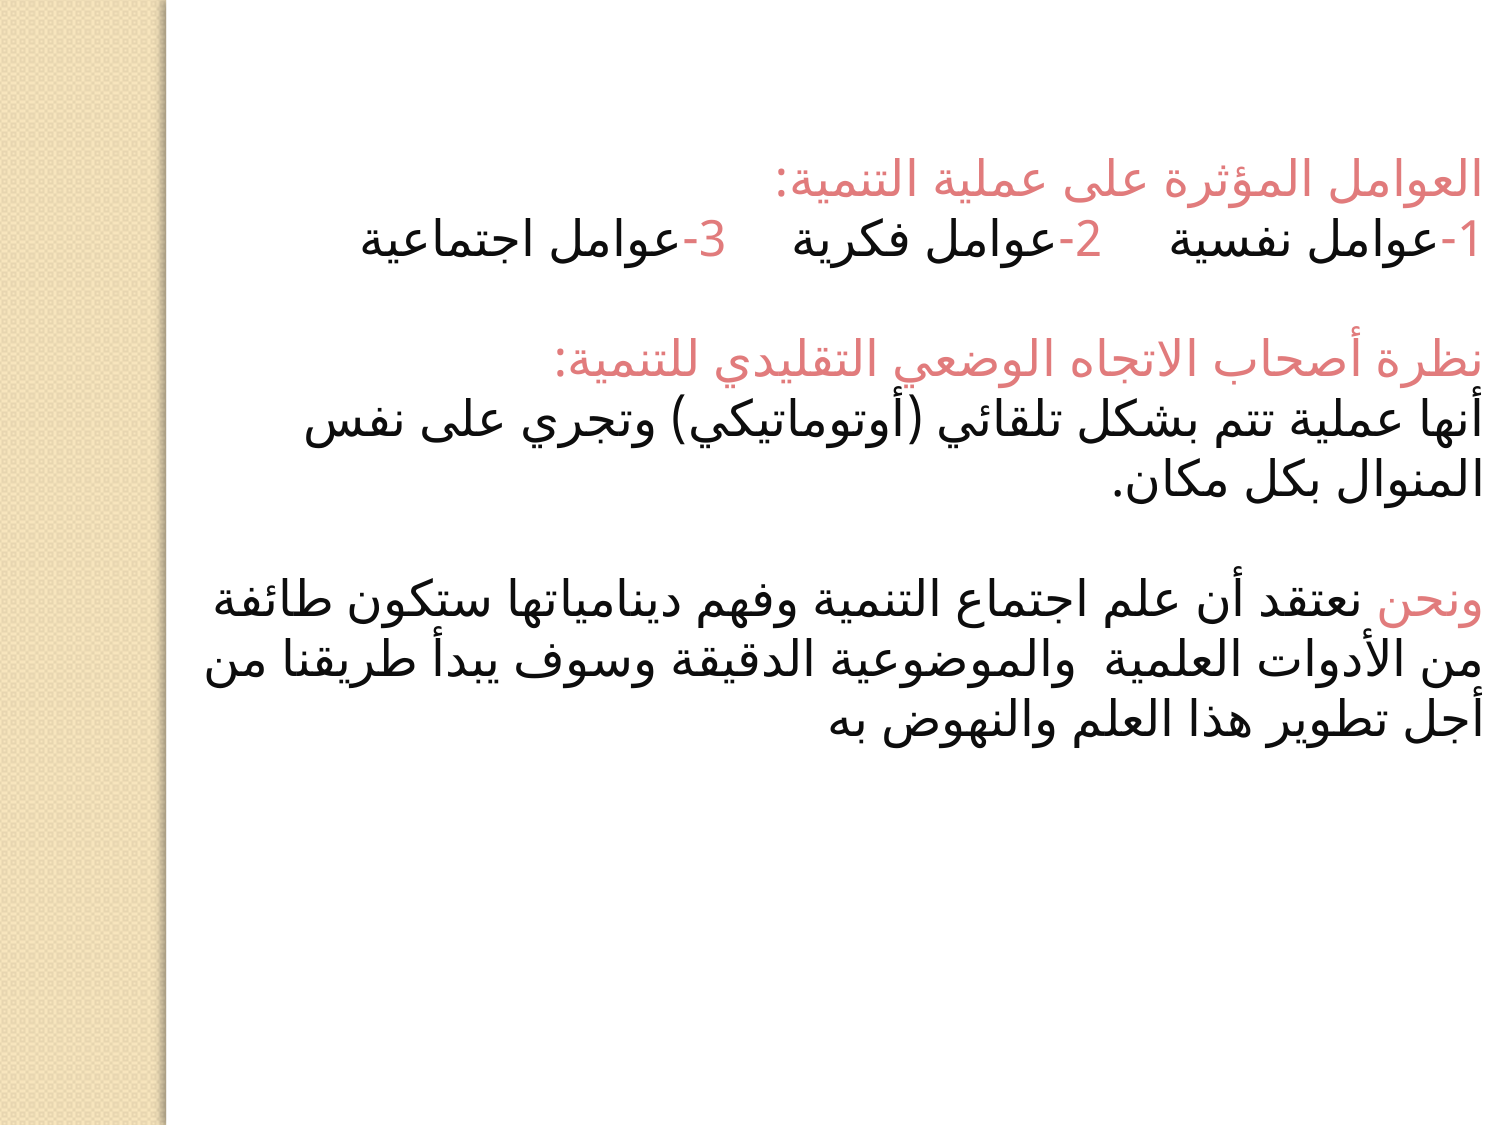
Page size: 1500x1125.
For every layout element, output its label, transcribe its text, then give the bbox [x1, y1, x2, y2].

text_box العوامل المؤثرة على عملية التنمية: 1-عوامل نفسية 2-عوامل فكرية 3-عوامل اجتماعية نظرة أصحاب الاتجاه الوضعي التقليدي للتنمية: أنها عملية تتم بشكل تلقائي (أوتوماتيكي) وتجري على نفس المنوال بكل مكان. ونحن نعتقد أن علم اجتماع التنمية وفهم دينامياتها ستكون طائفة من الأدوات العلمية والموضوعية الدقيقة وسوف يبدأ طريقنا من أجل تطوير هذا العلم والنهوض به [171, 19, 1500, 1125]
